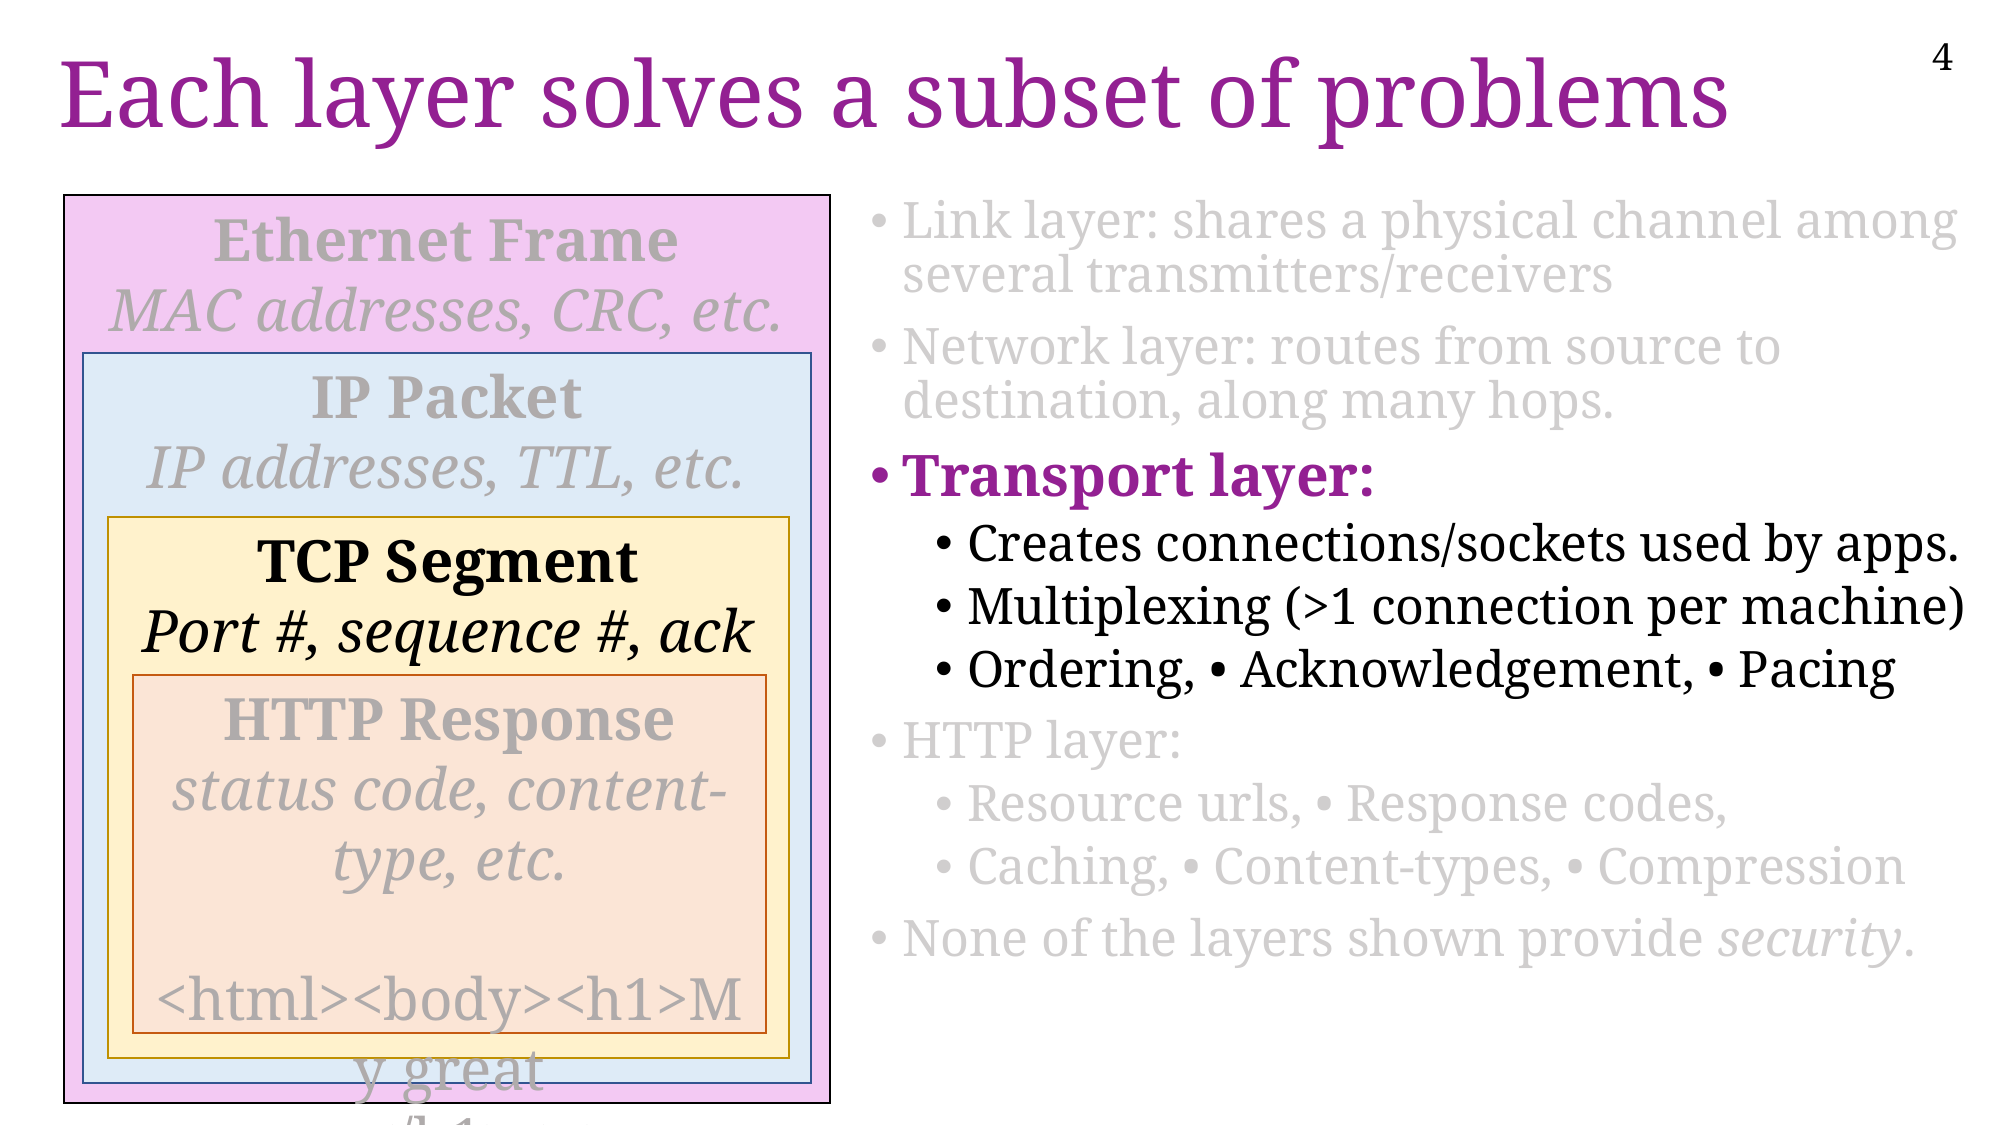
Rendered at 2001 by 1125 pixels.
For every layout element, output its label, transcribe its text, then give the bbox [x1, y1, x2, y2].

text_box TCP Segment Port #, sequence #, ack #, etc. TCP payload [107, 516, 790, 1059]
text_box HTTP Response status code, content-type, etc. <html><body><h1>My great page</h1><p>… [132, 674, 767, 1034]
title Each layer solves a subset of problems [43, 25, 1953, 171]
text_box Ethernet Frame MAC addresses, CRC, etc. Ethernet payload [63, 194, 831, 1104]
text_box IP Packet IP addresses, TTL, etc. IP payload [82, 352, 812, 1084]
list Link layer: shares a physical channel among several transmitters/receivers Network layer: routes from source to destination, along many hops. Transport layer: Creates connections/sockets used by apps. Multiplexing (>1 connection per machine) Ordering, • Acknowledgement, • Pacing HTTP layer: Resource urls, • Response codes, Caching, • Content-types, • Compression None of the layers shown provide security. [855, 188, 1982, 1106]
